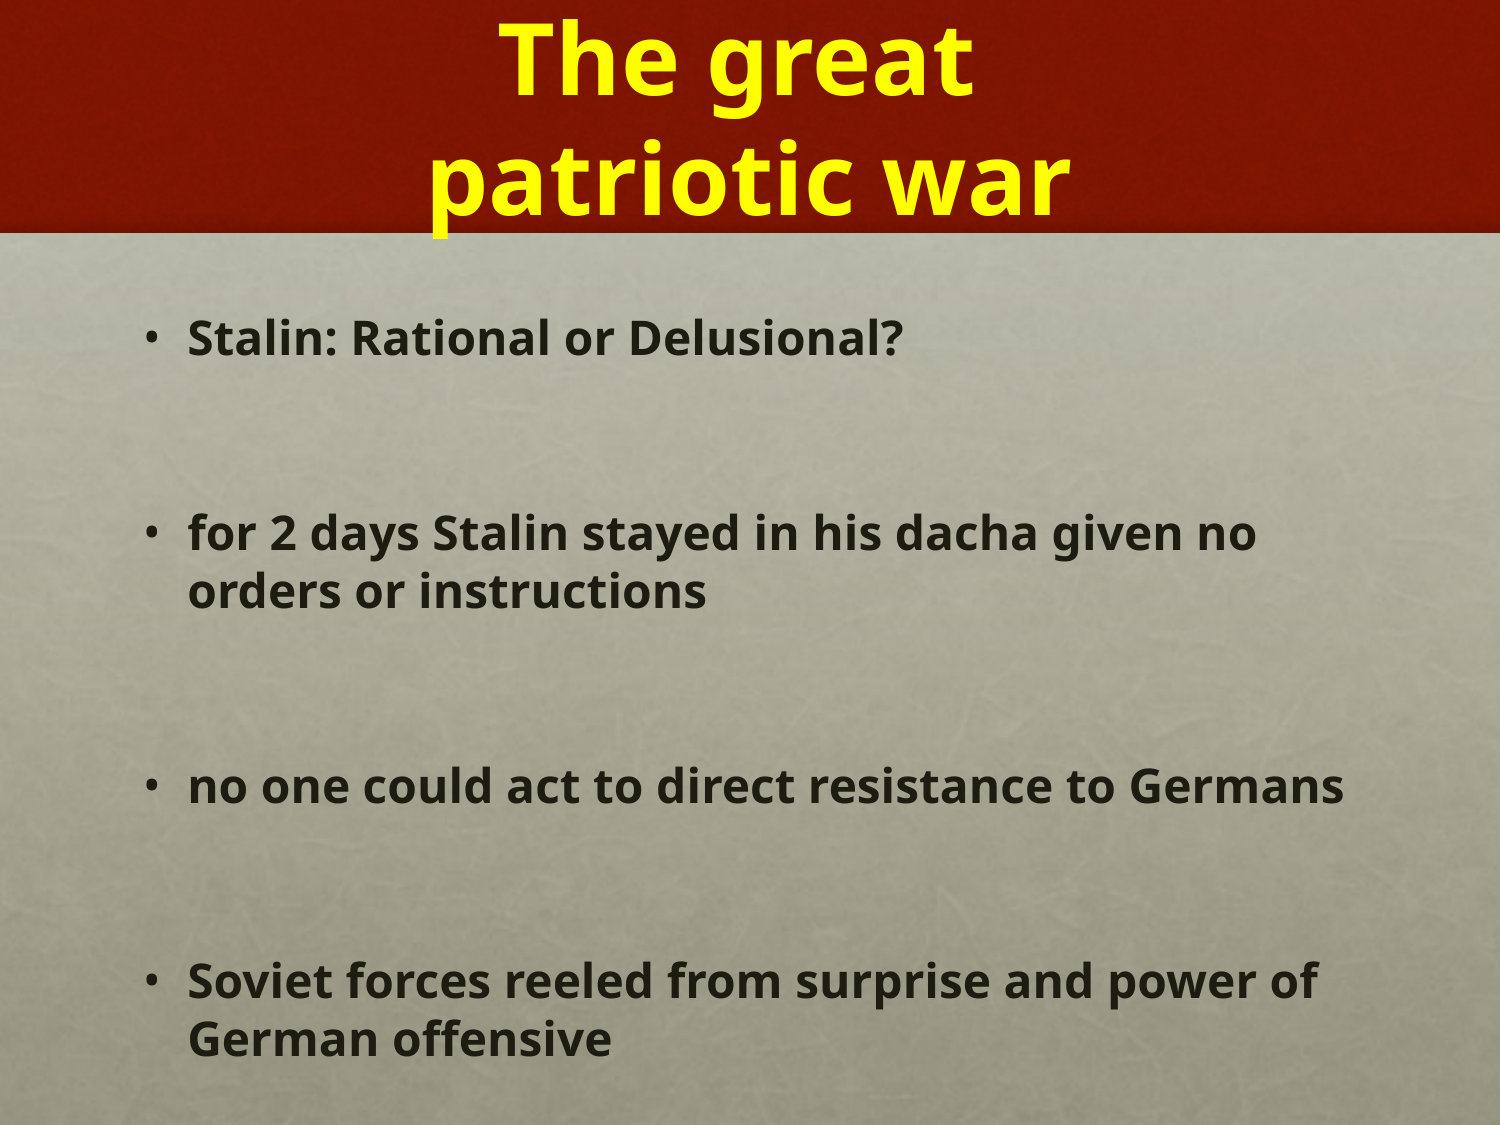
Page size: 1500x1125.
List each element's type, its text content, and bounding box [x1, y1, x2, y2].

picture [0, 214, 1500, 1125]
list Stalin: Rational or Delusional? for 2 days Stalin stayed in his dacha given no orders or instructions no one could act to direct resistance to Germans Soviet forces reeled from surprise and power of German offensive [127, 299, 1372, 1125]
title The great patriotic war [127, 10, 1372, 221]
